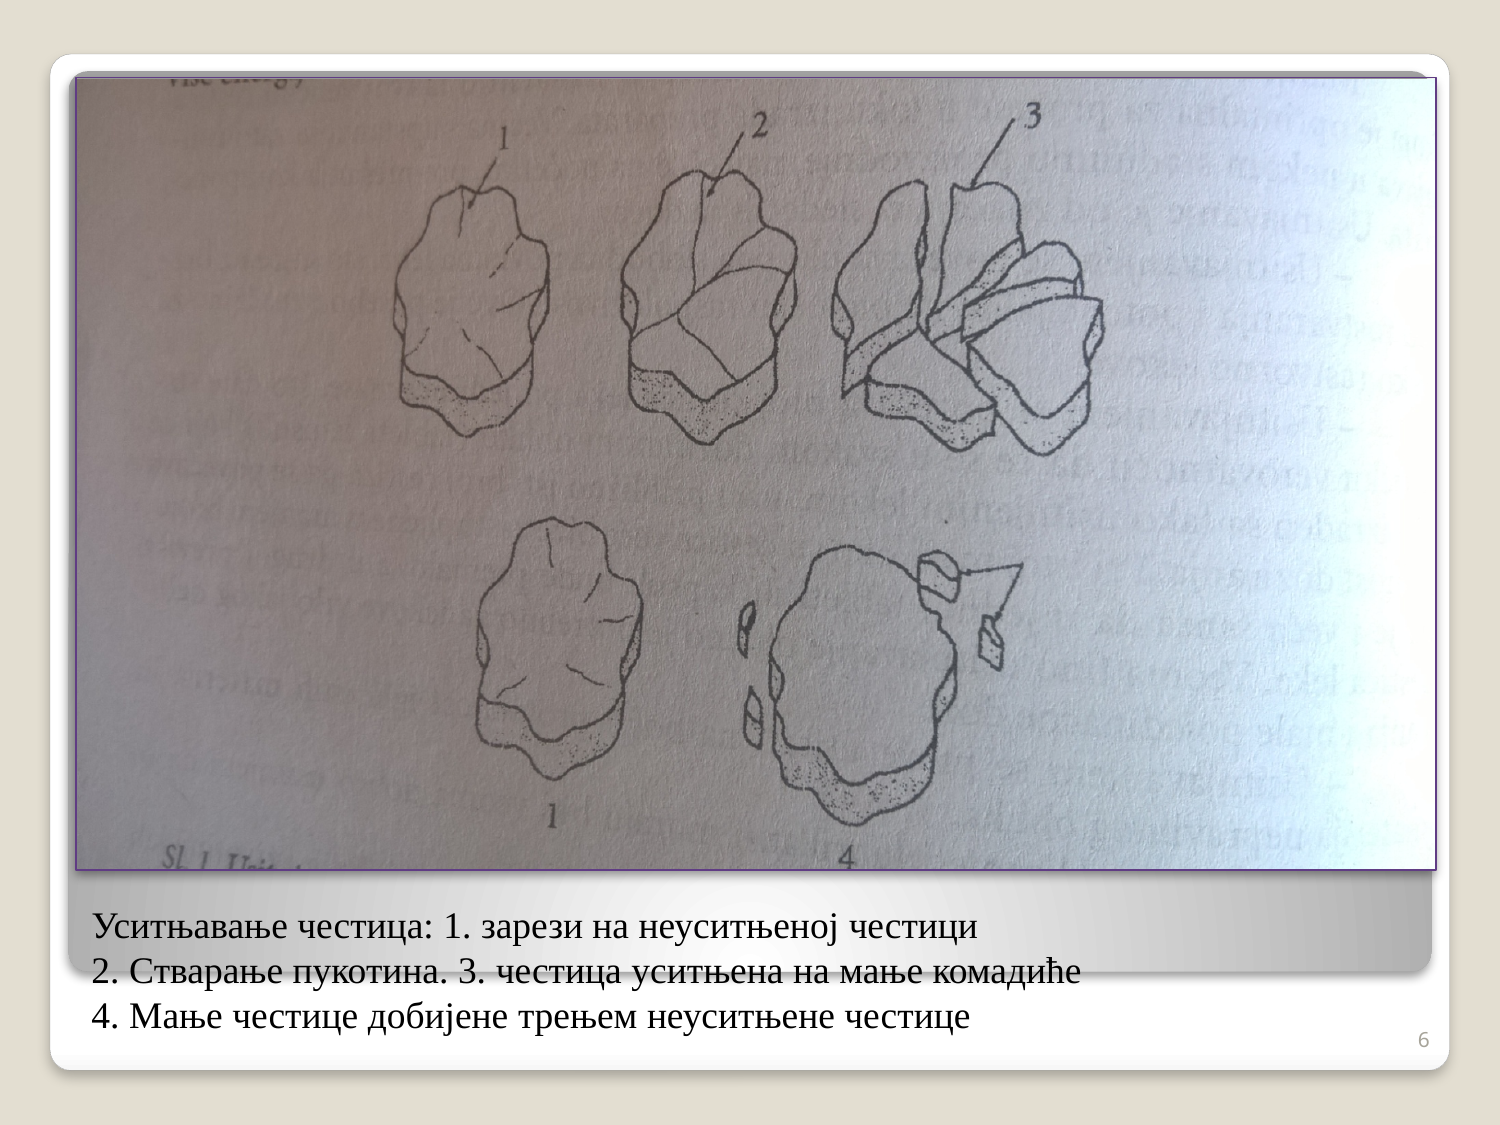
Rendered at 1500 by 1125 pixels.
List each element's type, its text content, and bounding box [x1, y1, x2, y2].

slide_number 6 [1369, 1002, 1445, 1063]
text_box Уситњавање честица: 1. зарези на неуситњеној честици 2. Стварање пукотина. 3. честица уситњена на мање комадиће 4. Мање честице добијене трењем неуситњене честице [76, 893, 1436, 1043]
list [76, 77, 1436, 870]
